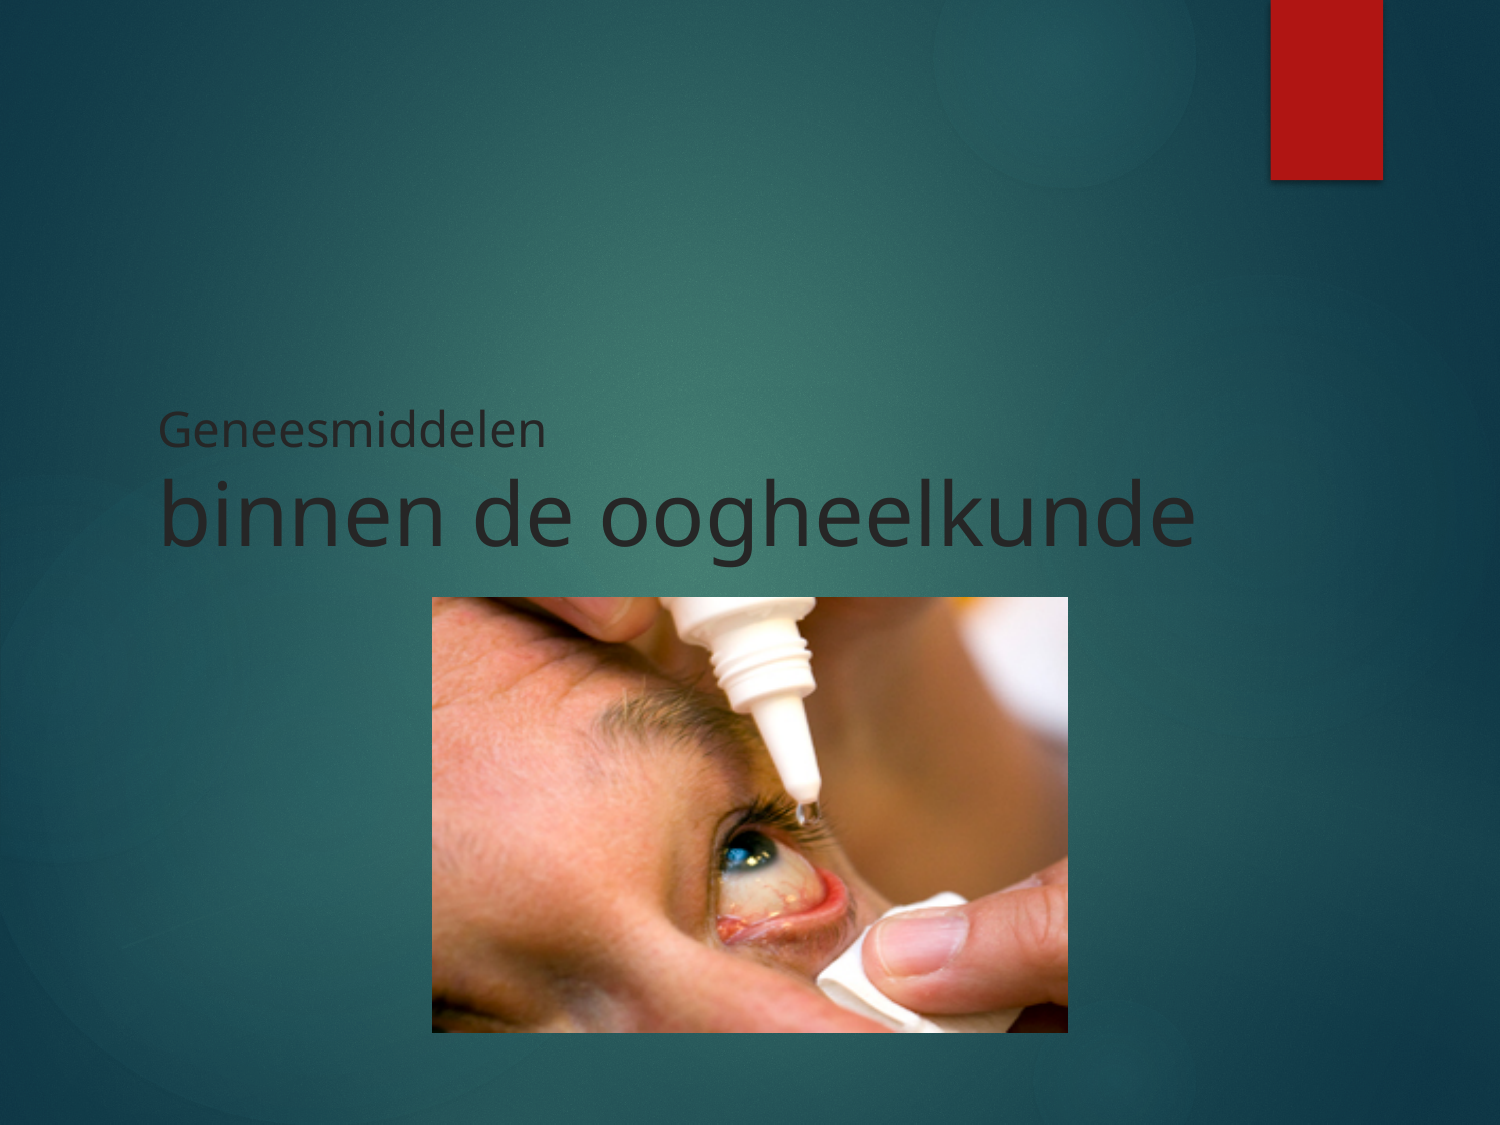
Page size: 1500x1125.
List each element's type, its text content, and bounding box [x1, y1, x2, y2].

picture [432, 597, 1068, 1033]
title Geneesmiddelen binnen de oogheelkunde [142, 237, 1229, 784]
